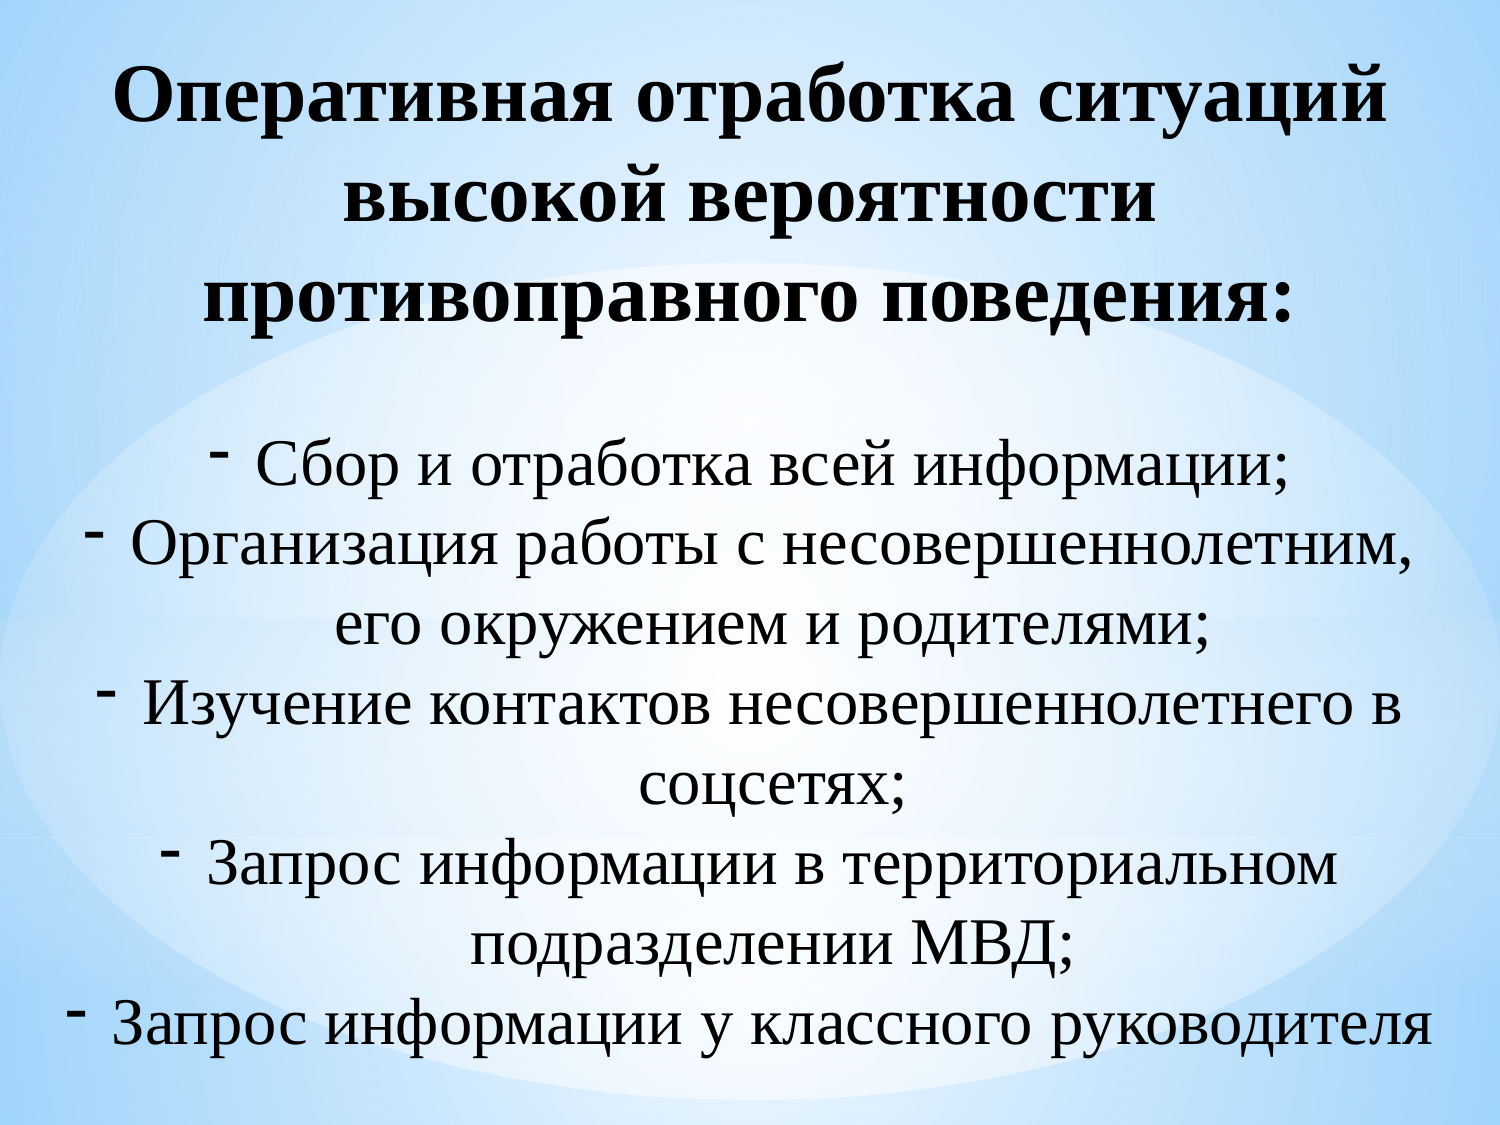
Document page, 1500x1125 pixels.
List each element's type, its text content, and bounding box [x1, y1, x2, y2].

text_box Оперативная отработка ситуаций высокой вероятности противоправного поведения: Сбор и отработка всей информации; Организация работы с несовершеннолетним, его окружением и родителями; Изучение контактов несовершеннолетнего в соцсетях; Запрос информации в территориальном подразделении МВД; Запрос информации у классного руководителя [29, 30, 1471, 1066]
